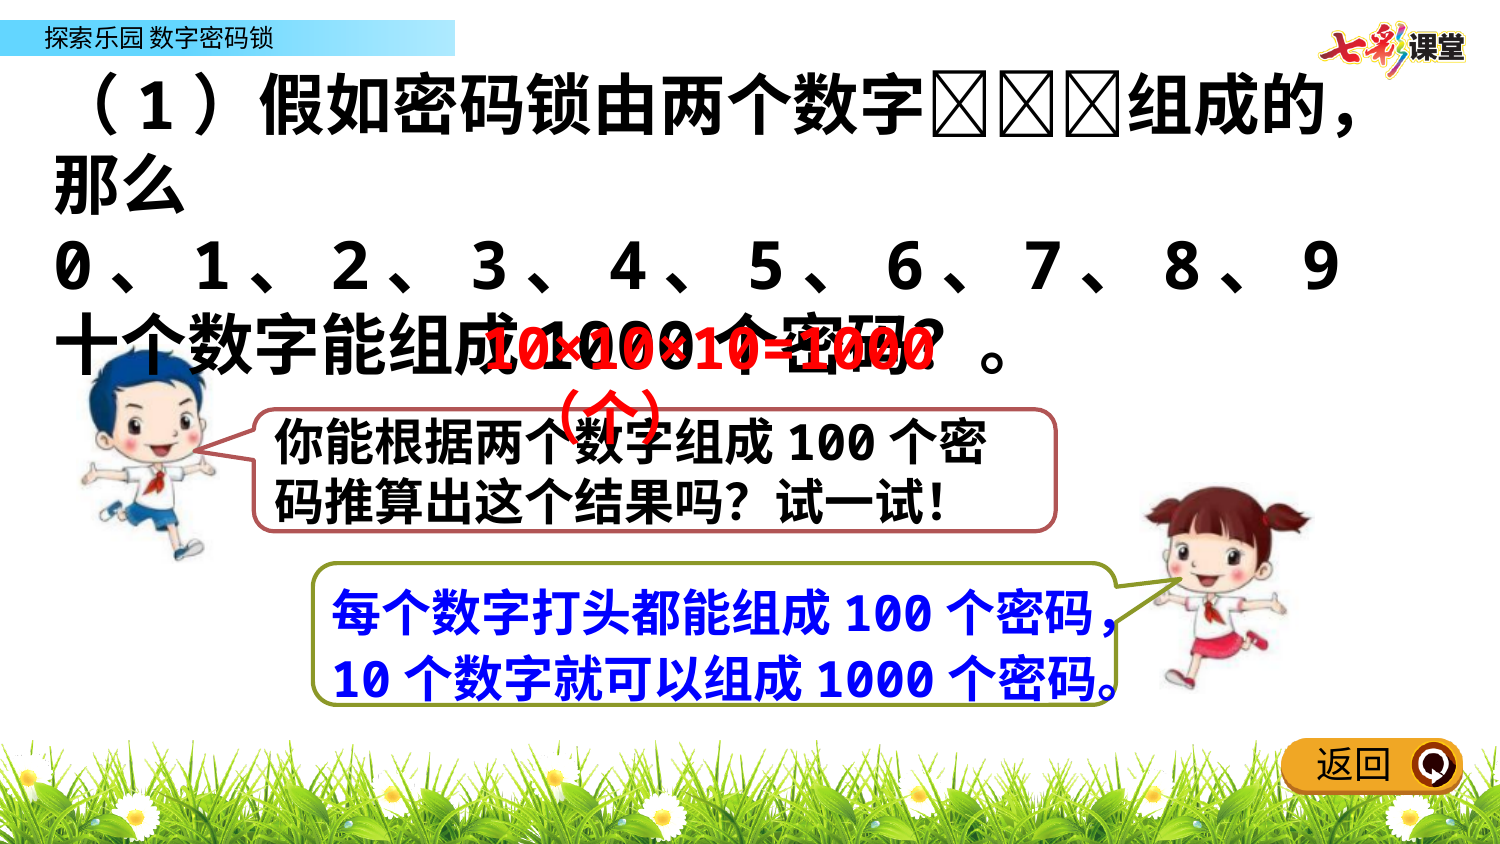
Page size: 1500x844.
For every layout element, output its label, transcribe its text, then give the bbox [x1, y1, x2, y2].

picture [76, 344, 220, 564]
text_box 每个数字打头都能组成100个密码，10个数字就可以组成1000个密码。 [310, 561, 1134, 707]
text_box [1281, 733, 1464, 795]
text_box （1）假如密码锁由两个数字组成的，那么0、1、2、3、4、5、6、7、8、9十个数字能组成1000个密码？。 [38, 55, 1424, 278]
picture [1316, 20, 1468, 80]
text_box 你能根据两个数字组成100个密码推算出这个结果吗？试一试！ [224, 407, 1058, 534]
picture [0, 740, 1500, 844]
text_box 10×10×10=1000（个） [466, 303, 1139, 381]
picture [1139, 482, 1315, 694]
